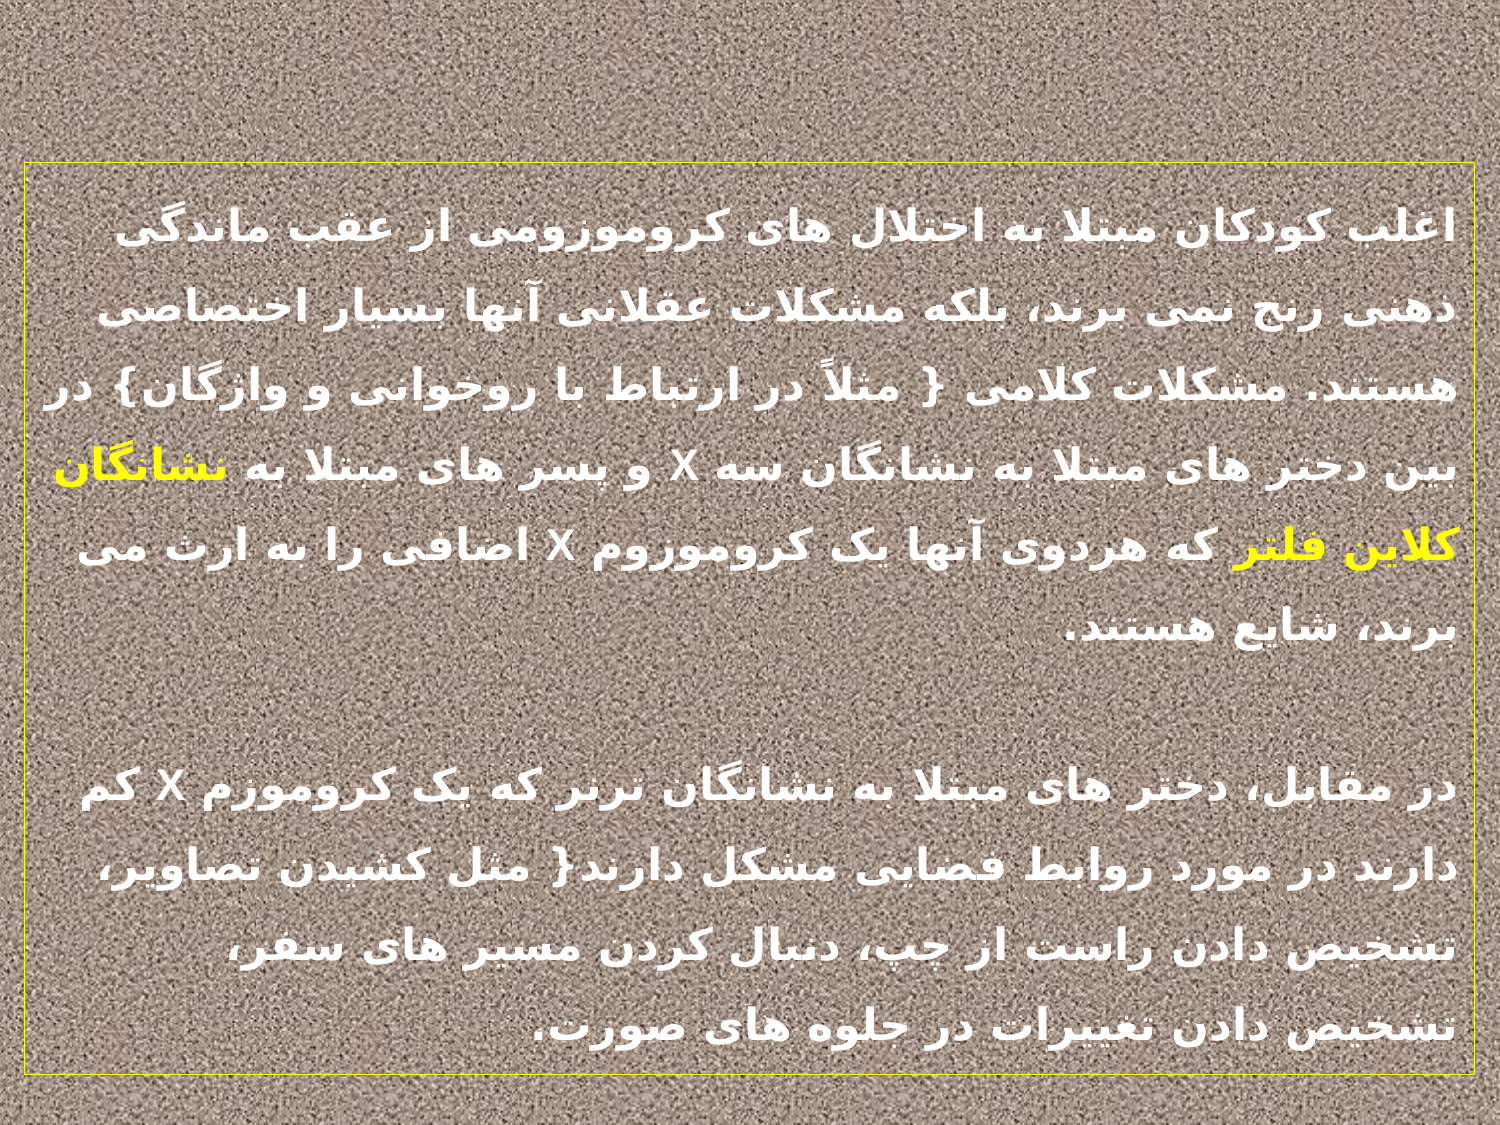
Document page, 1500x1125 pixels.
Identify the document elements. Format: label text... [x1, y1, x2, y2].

footer www.modirkade.ir [212, 1050, 904, 1095]
list اغلب کودکان مبتلا به اختلال های کروموزومی از عقب ماندگی ذهنی رنج نمی برند، بلکه مشکلات عقلانی آنها بسیار اختصاصی هستند. مشکلات کلامی { مثلاً در ارتباط با روخوانی و واژگان} در بین دختر های مبتلا به نشانگان سه X و پسر های مبتلا به نشانگان کلاین فلتر که هردوی آنها یک کروموزوم X اضافی را به ارث می برند، شایع هستند. در مقابل، دختر های مبتلا به نشانگان ترنر که یک کروموزم X کم دارند در مورد روابط فضایی مشکل دارند{ مثل کشیدن تصاویر، تشخیص دادن راست از چپ، دنبال کردن مسیر های سفر، تشخیص دادن تغییرات در جلوه های صورت. [24, 162, 1475, 1075]
picture [0, 0, 1500, 1125]
slide_number 25 [1417, 1068, 1494, 1114]
